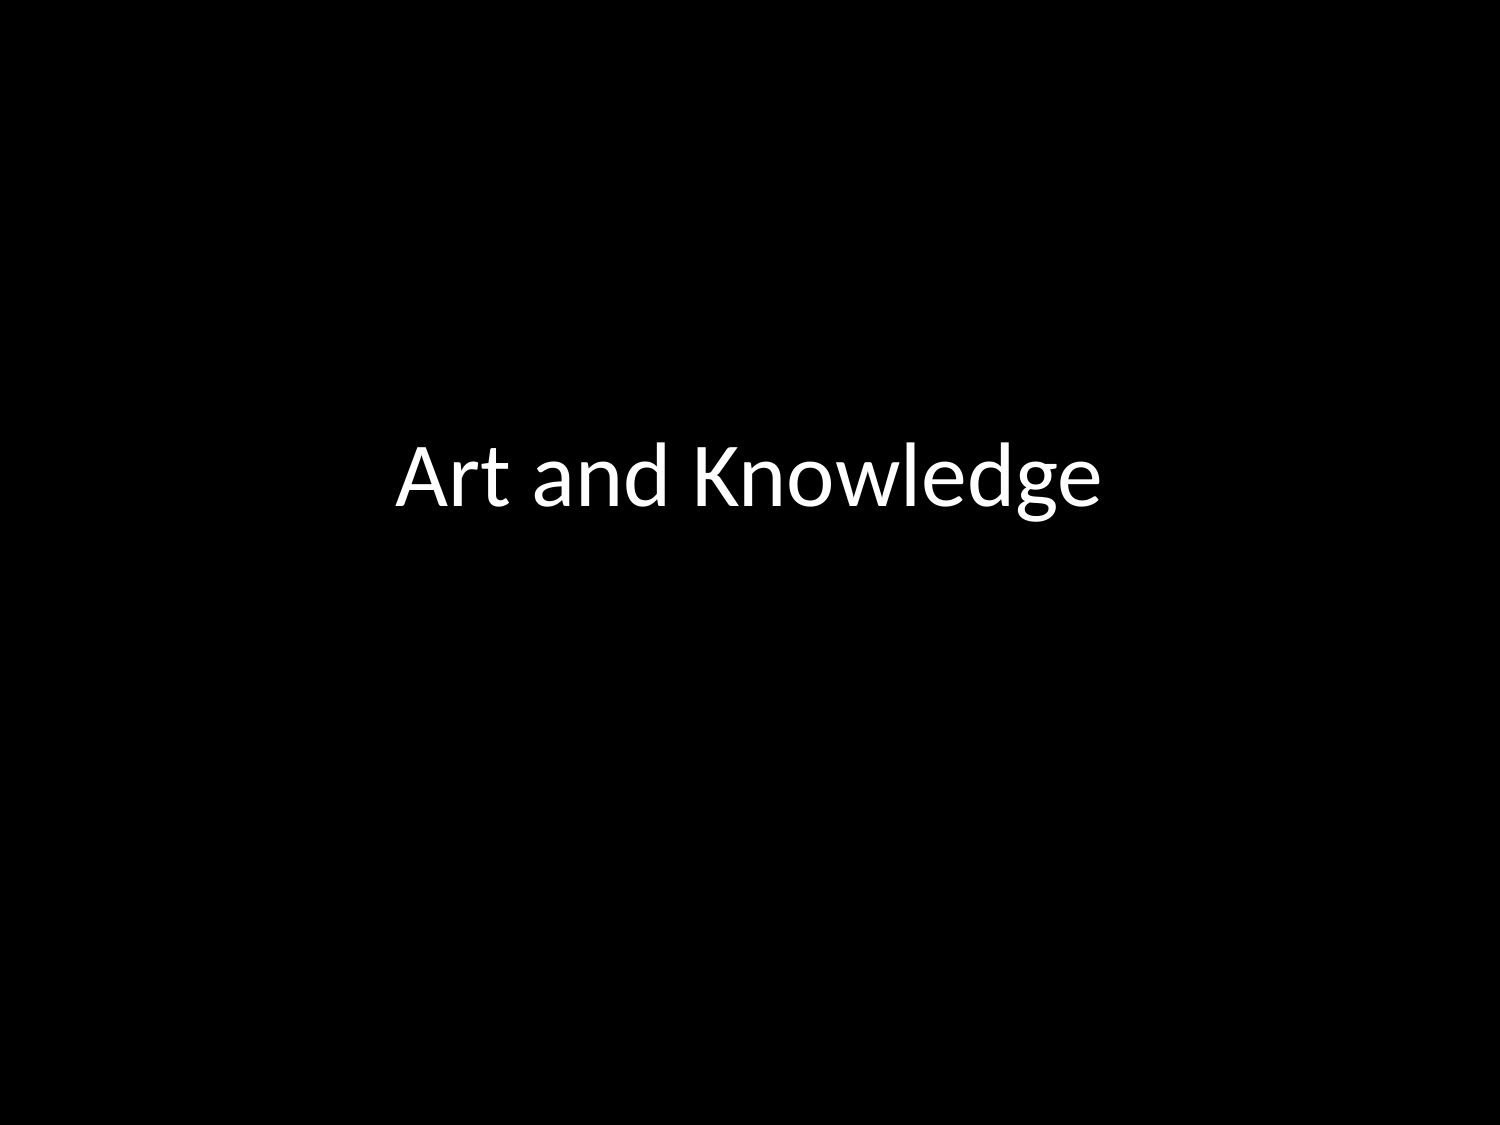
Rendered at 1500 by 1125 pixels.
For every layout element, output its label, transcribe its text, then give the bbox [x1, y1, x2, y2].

title Art and Knowledge [112, 349, 1388, 591]
